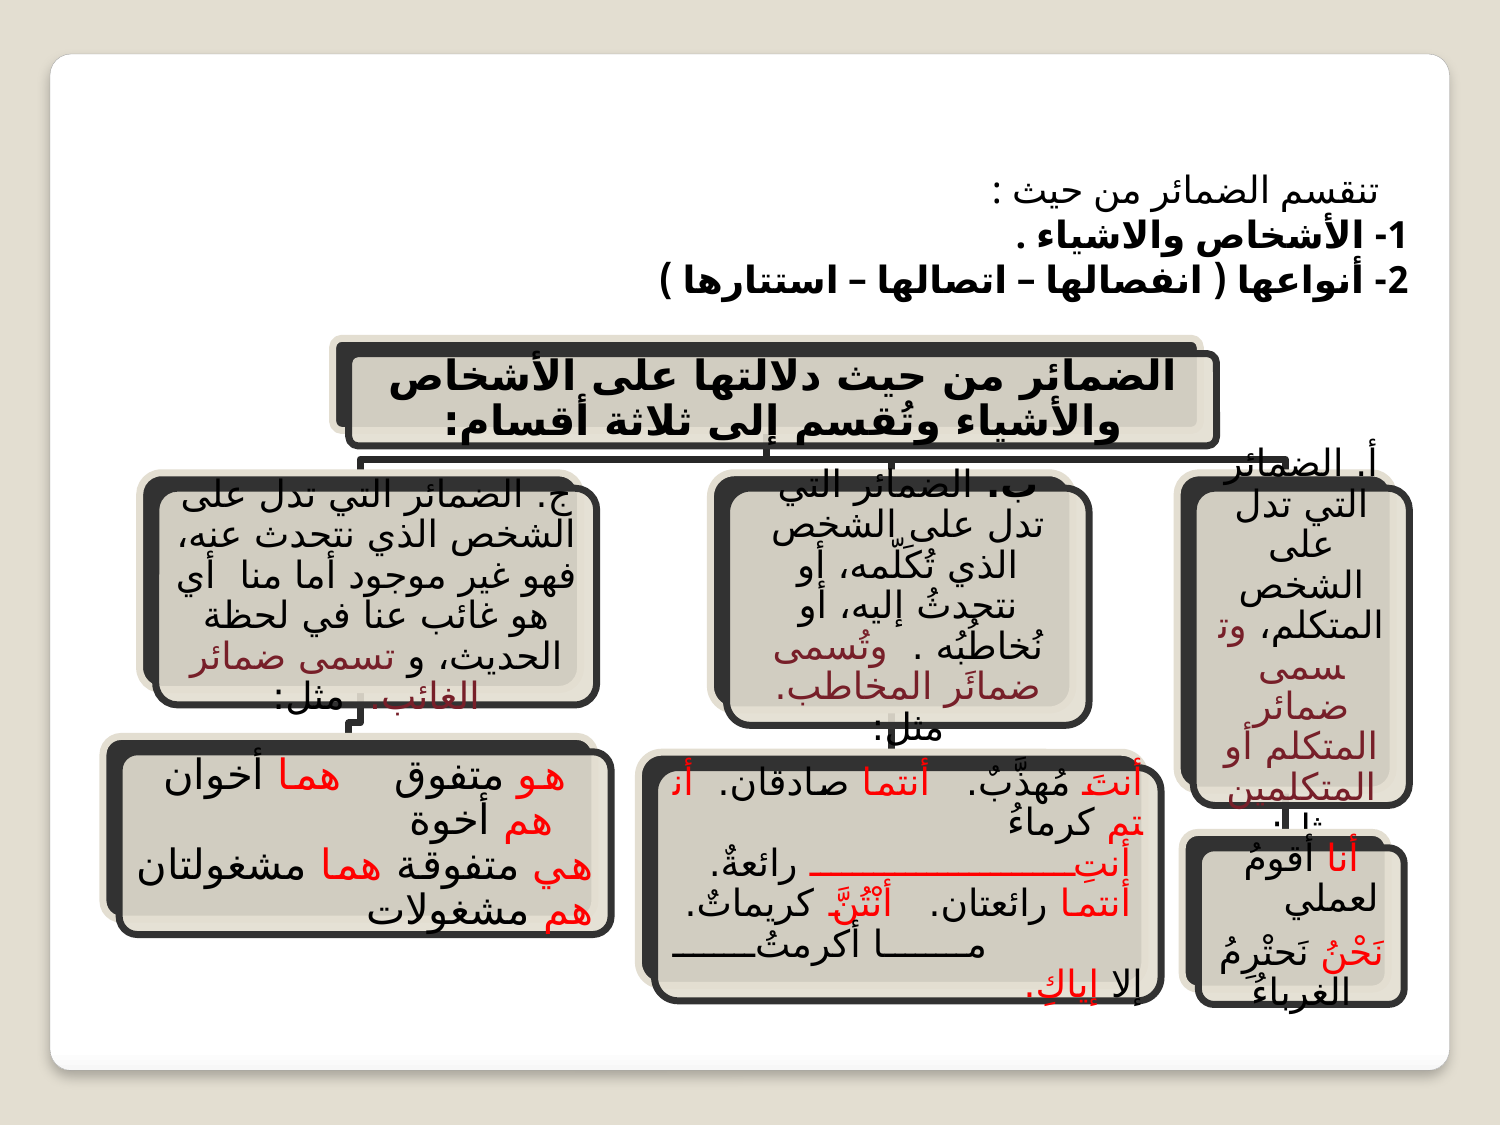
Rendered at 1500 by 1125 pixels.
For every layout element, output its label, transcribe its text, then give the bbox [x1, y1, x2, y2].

text_box تنقسم الضمائر من حيث : 1- الأشخاص والاشياء . 2- أنواعها ( انفصالها – اتصالها – استتارها ) القسم الأول [76, 113, 1424, 534]
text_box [88, 337, 1436, 1005]
